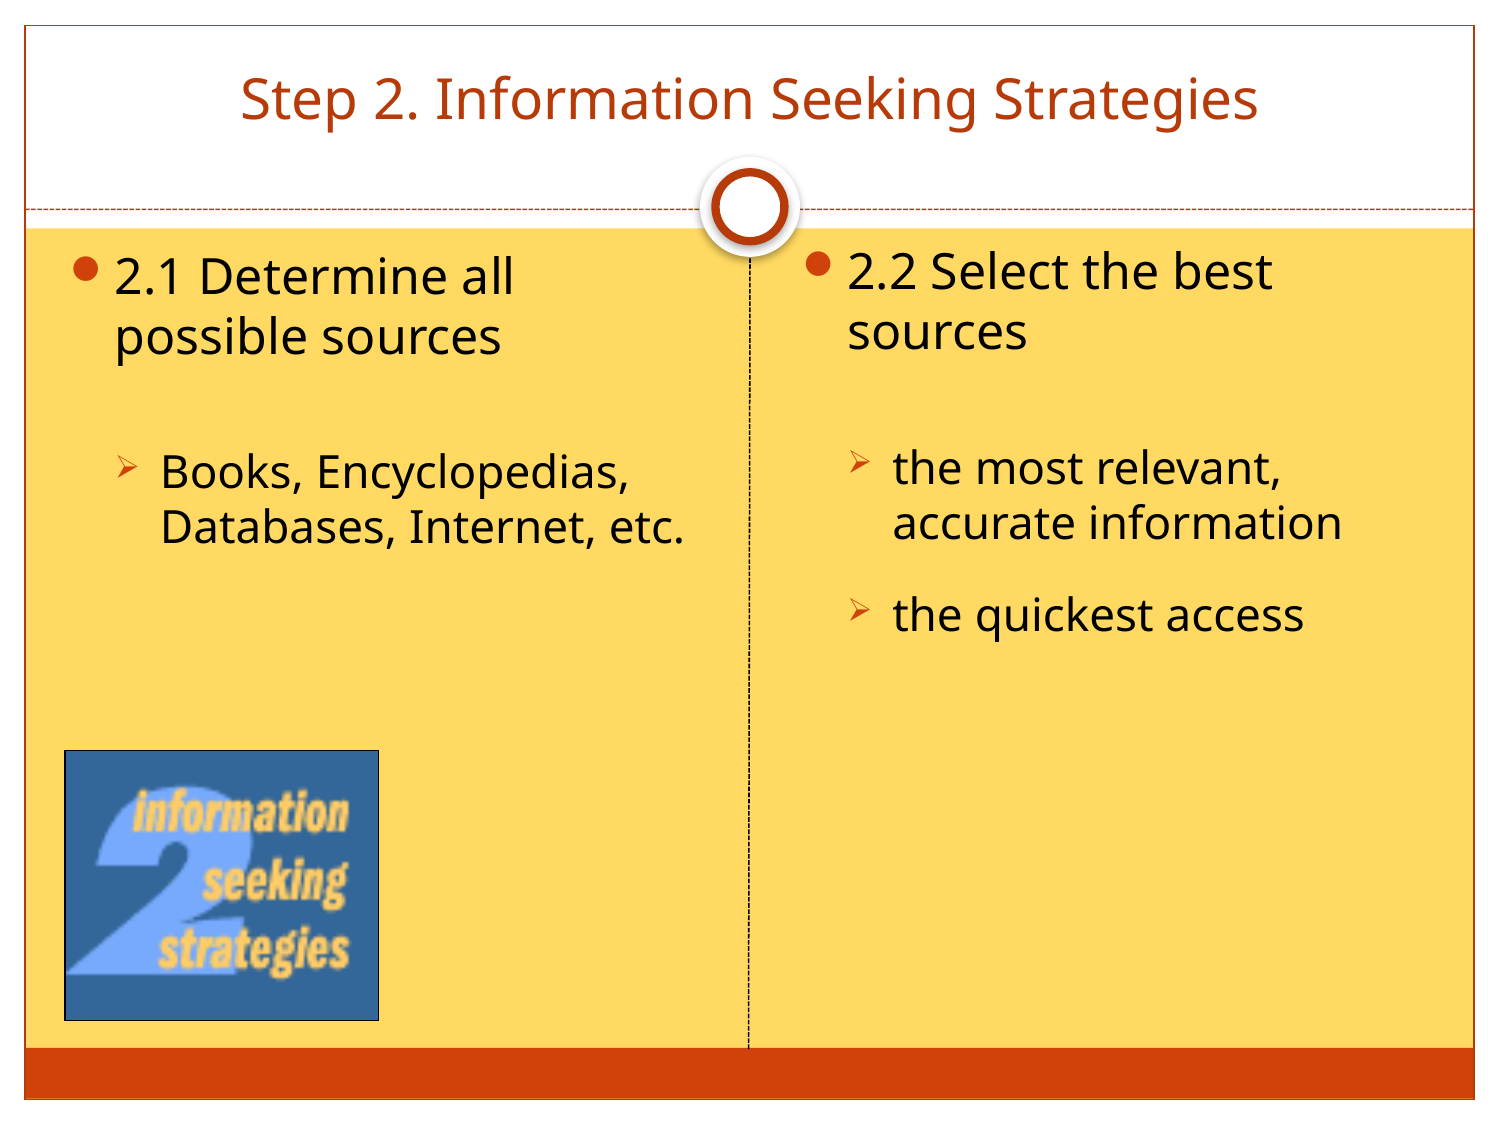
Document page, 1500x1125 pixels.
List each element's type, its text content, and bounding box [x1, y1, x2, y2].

list 2.1 Determine all possible sources Books, Encyclopedias, Databases, Internet, etc. [55, 236, 735, 968]
title Step 2. Information Seeking Strategies [0, 53, 1500, 139]
list 2.2 Select the best sources the most relevant, accurate information the quickest access [787, 232, 1450, 993]
picture [65, 751, 378, 1021]
